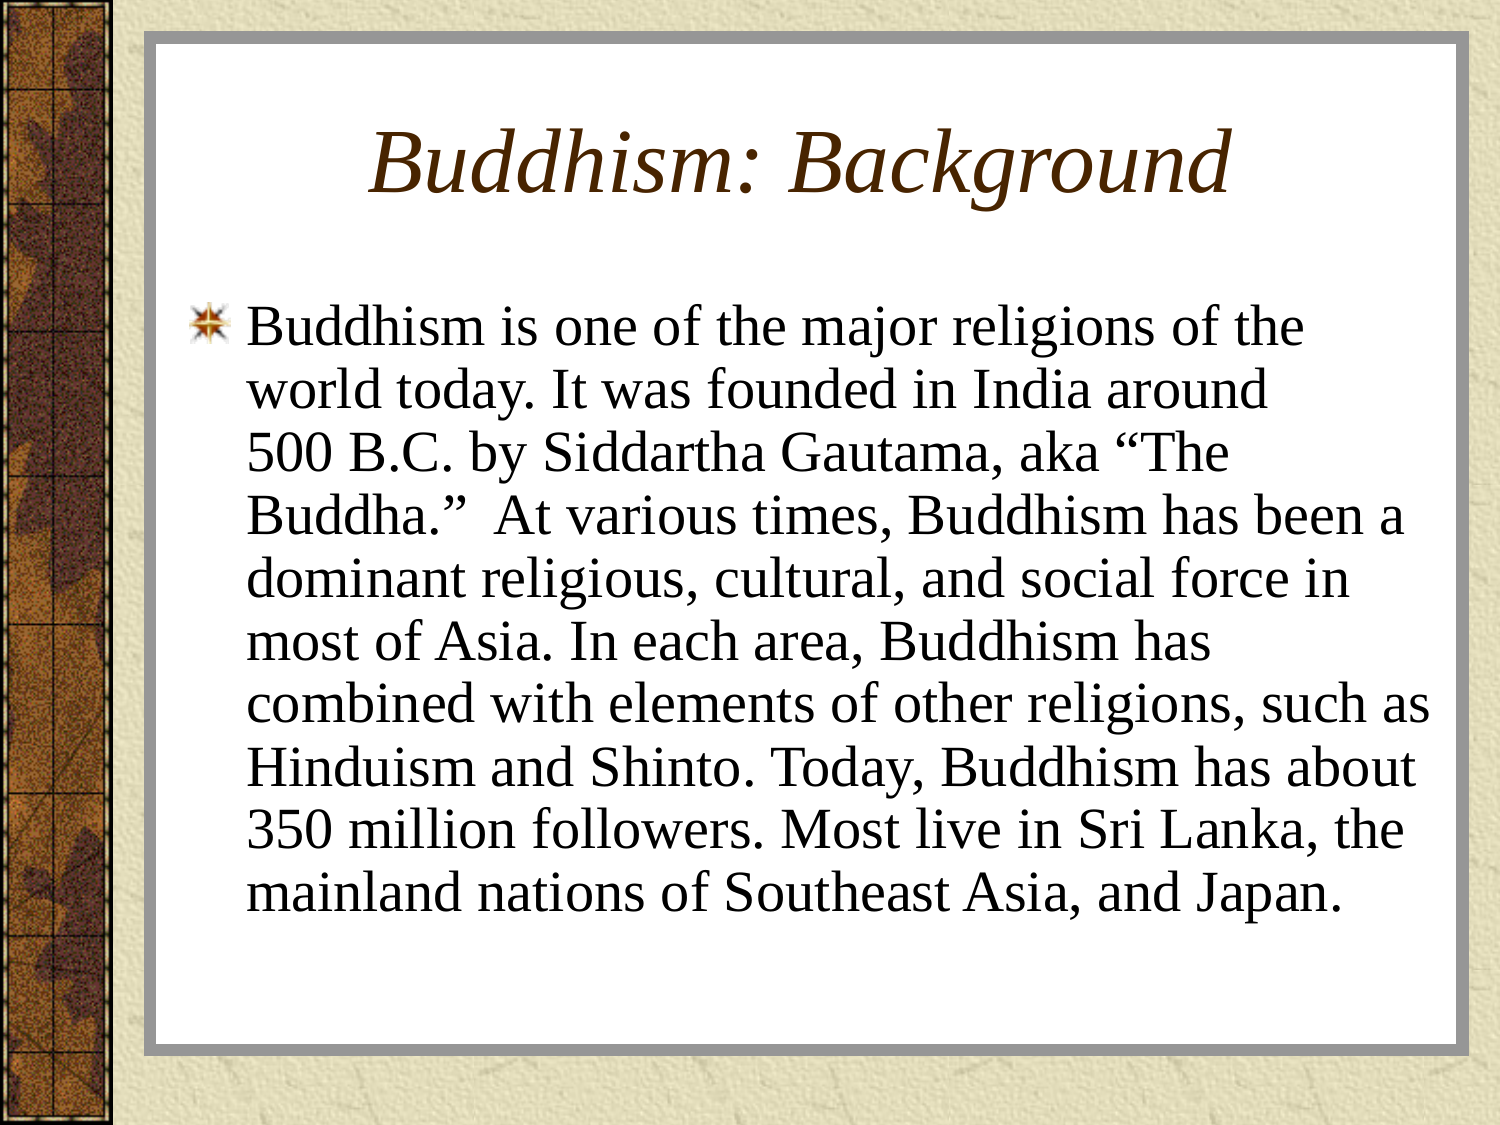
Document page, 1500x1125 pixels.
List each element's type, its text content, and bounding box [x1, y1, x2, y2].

list Buddhism is one of the major religions of the world today. It was founded in India around 500 B.C. by Siddartha Gautama, aka “The Buddha.” At various times, Buddhism has been a dominant religious, cultural, and social force in most of Asia. In each area, Buddhism has combined with elements of other religions, such as Hinduism and Shinto. Today, Buddhism has about 350 million followers. Most live in Sri Lanka, the mainland nations of Southeast Asia, and Japan. [174, 287, 1450, 963]
picture [0, 0, 1500, 1125]
title Buddhism: Background [174, 62, 1450, 250]
